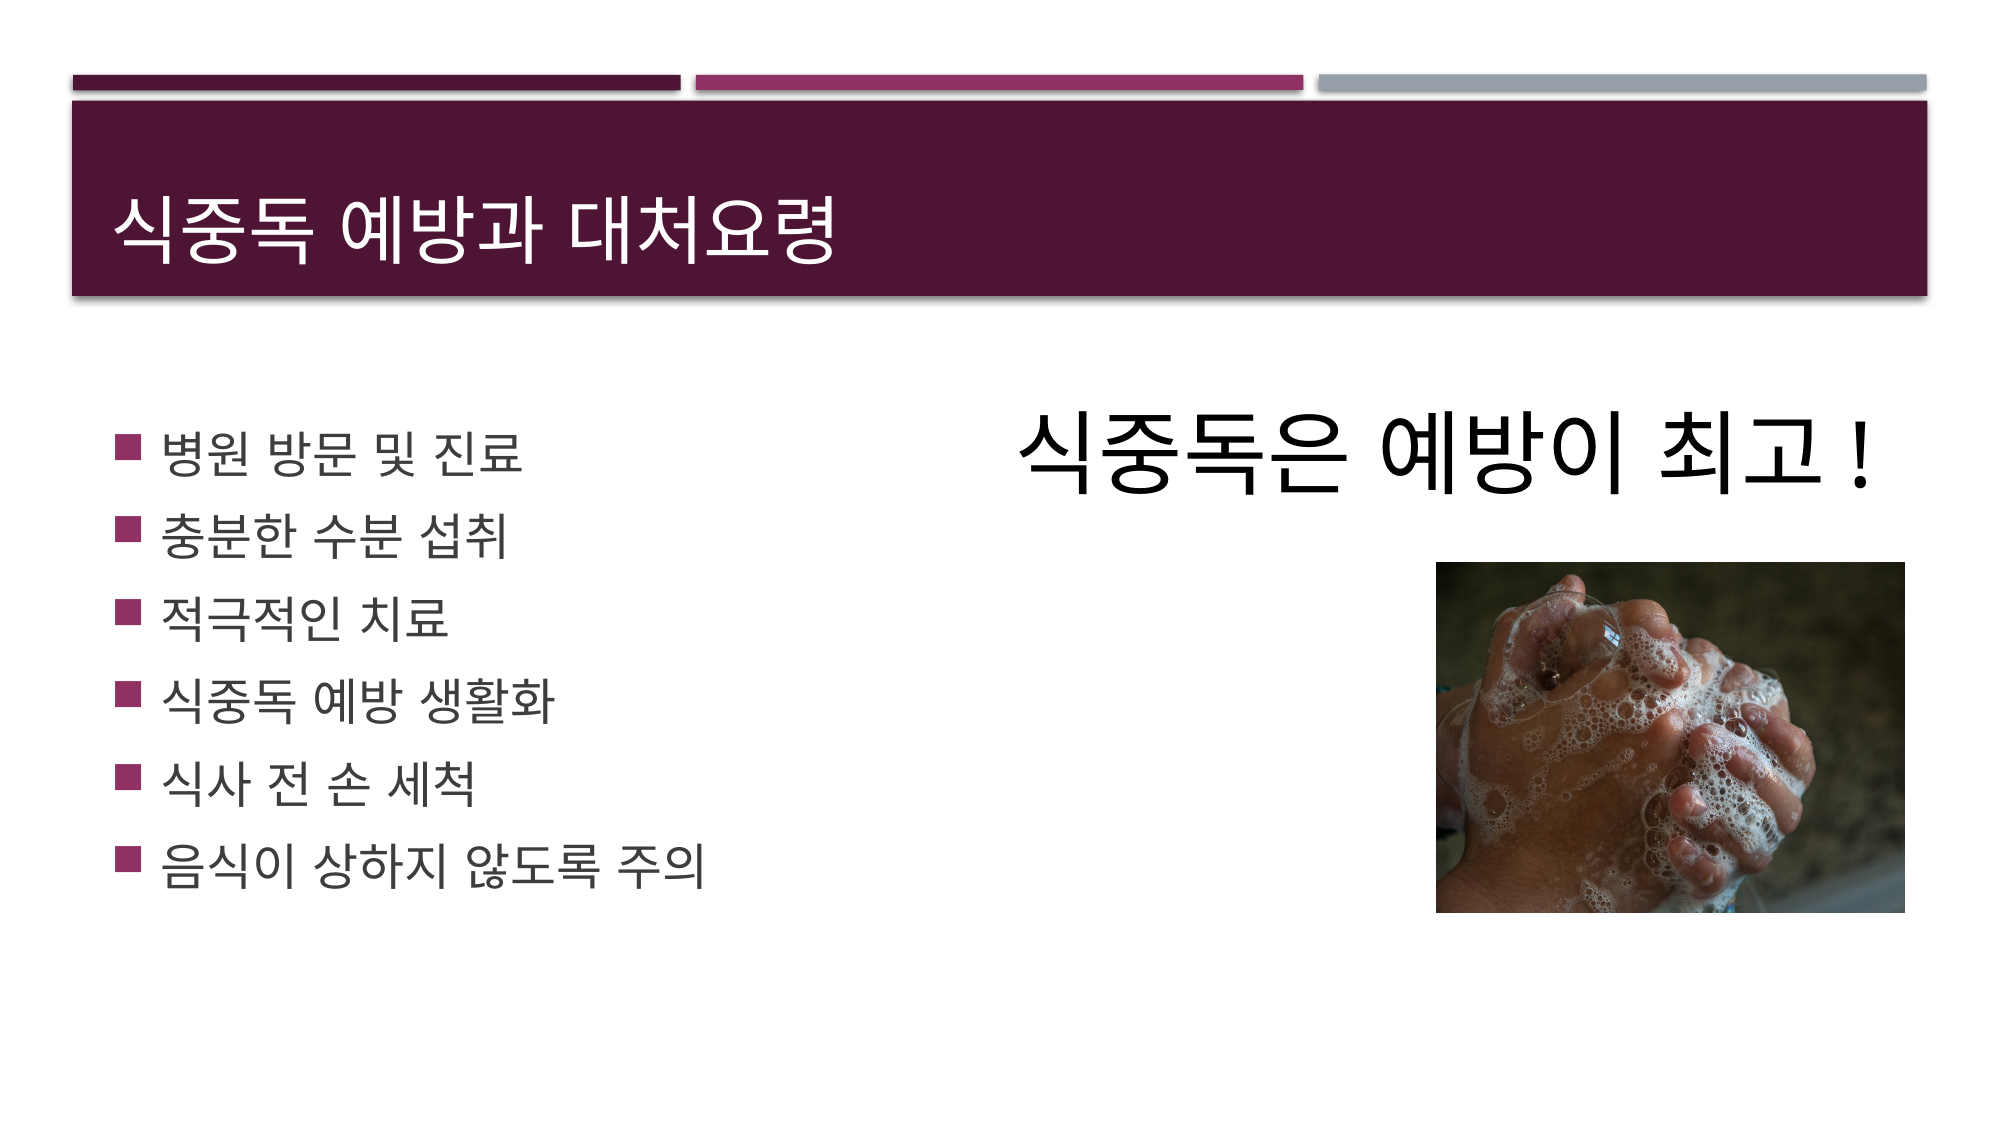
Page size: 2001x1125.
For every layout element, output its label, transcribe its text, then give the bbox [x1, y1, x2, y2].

text_box 식중독은 예방이 최고! [999, 388, 1955, 514]
picture [1435, 561, 1906, 913]
list 병원 방문 및 진료 충분한 수분 섭취 적극적인 치료 식중독 예방 생활화 식사 전 손 세척 음식이 상하지 않도록 주의 [95, 357, 1905, 962]
title 식중독 예방과 대처요령 [95, 115, 1905, 282]
